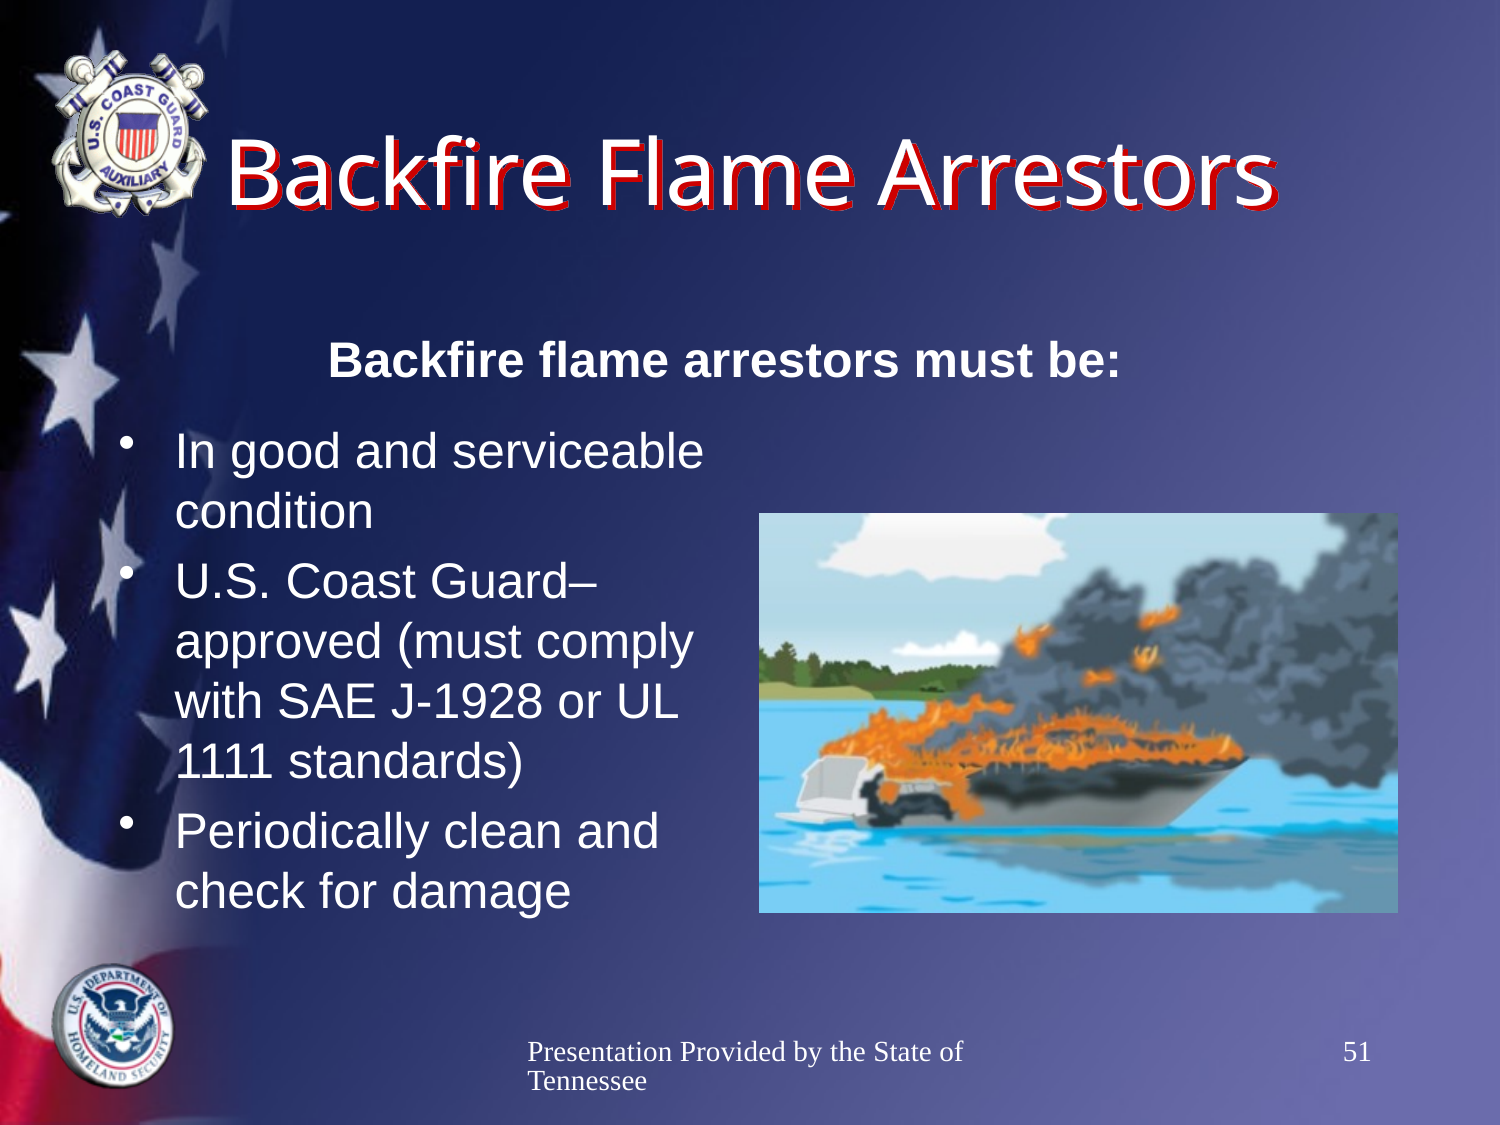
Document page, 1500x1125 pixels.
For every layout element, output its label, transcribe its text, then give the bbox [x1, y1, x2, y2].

list In good and serviceable condition U.S. Coast Guard–approved (must comply with SAE J-1928 or UL 1111 standards) Periodically clean and check for damage [103, 410, 738, 1016]
list Backfire flame arrestors must be: [312, 259, 1188, 396]
title Backfire Flame Arrestors [103, 59, 1398, 278]
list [759, 513, 1398, 913]
footer Presentation Provided by the State of Tennessee [512, 1025, 988, 1100]
slide_number 51 [1074, 1025, 1388, 1100]
picture [0, 0, 1500, 1125]
